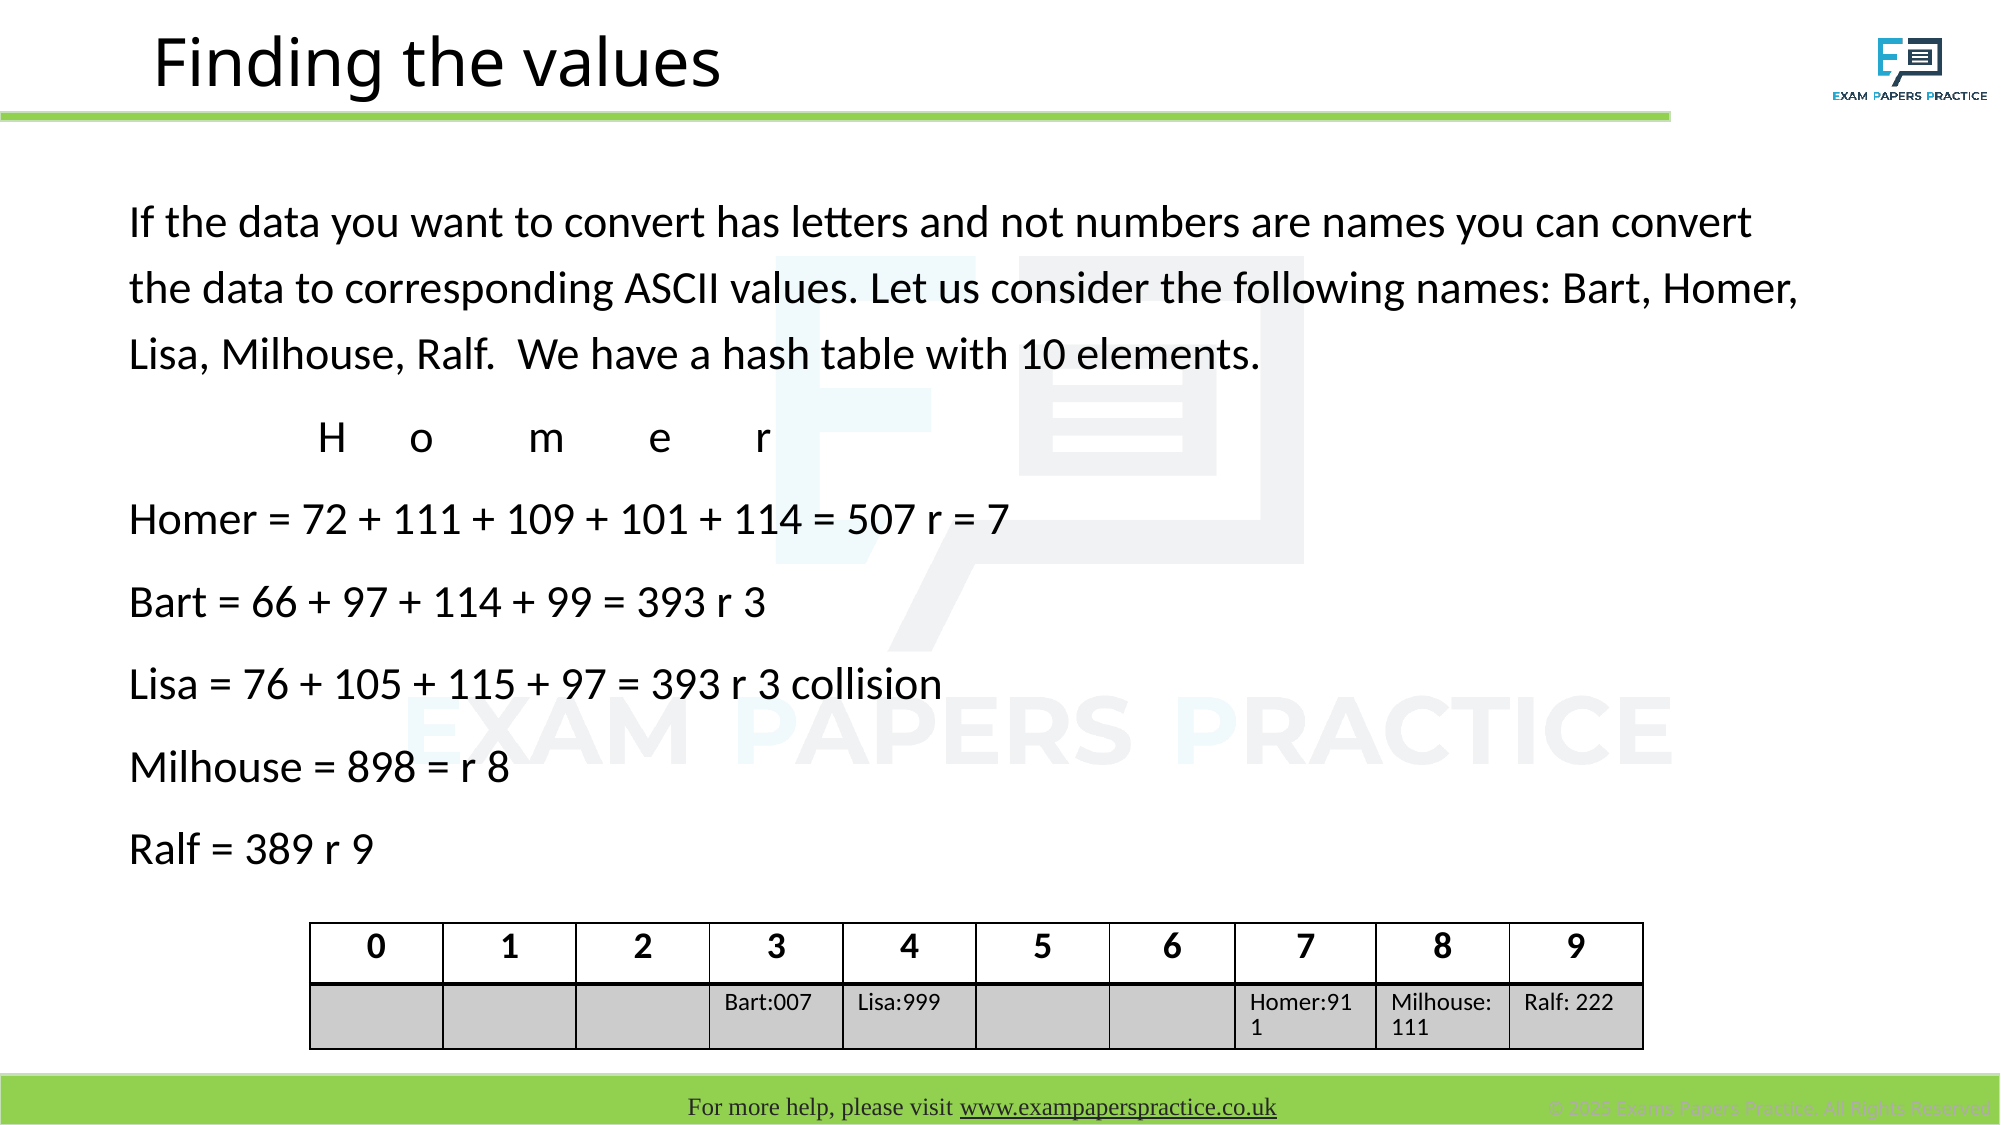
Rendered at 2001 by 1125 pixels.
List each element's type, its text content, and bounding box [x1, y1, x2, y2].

table_header 6 [1110, 924, 1234, 982]
table_cell [577, 986, 709, 1048]
table_header 5 [977, 924, 1109, 982]
table_header 7 [1236, 924, 1375, 982]
table_cell [1110, 986, 1234, 1048]
table_cell Lisa:999 [844, 986, 975, 1048]
table_cell [977, 986, 1109, 1048]
table_header 3 [710, 924, 842, 982]
table_cell Ralf: 222 [1510, 986, 1642, 1048]
table_header 1 [444, 924, 575, 982]
table_header 2 [577, 924, 709, 982]
table_cell Bart:007 [710, 986, 842, 1048]
table_header 8 [1377, 924, 1509, 982]
table_header 9 [1510, 924, 1642, 982]
table_cell Milhouse:111 [1377, 986, 1509, 1048]
table_cell [311, 986, 442, 1048]
table_cell [444, 986, 575, 1048]
table_header 4 [844, 924, 975, 982]
table_header 0 [311, 924, 442, 982]
title Finding the values [137, 59, 1863, 70]
table_cell Homer:911 [1236, 986, 1375, 1048]
list If the data you want to convert has letters and not numbers are names you can convert the data to corresponding ASCII values. Let us consider the following names: Bart, Homer, Lisa, Milhouse, Ralf. We have a hash table with 10 elements. H o m e r Homer = 72 + 111 + 109 + 101 + 114 = 507 r = 7 Bart = 66 + 97 + 114 + 99 = 393 r 3 Lisa = 76 + 105 + 115 + 97 = 393 r 3 collision Milhouse = 898 = r 8 Ralf = 389 r 9 [113, 173, 1839, 887]
